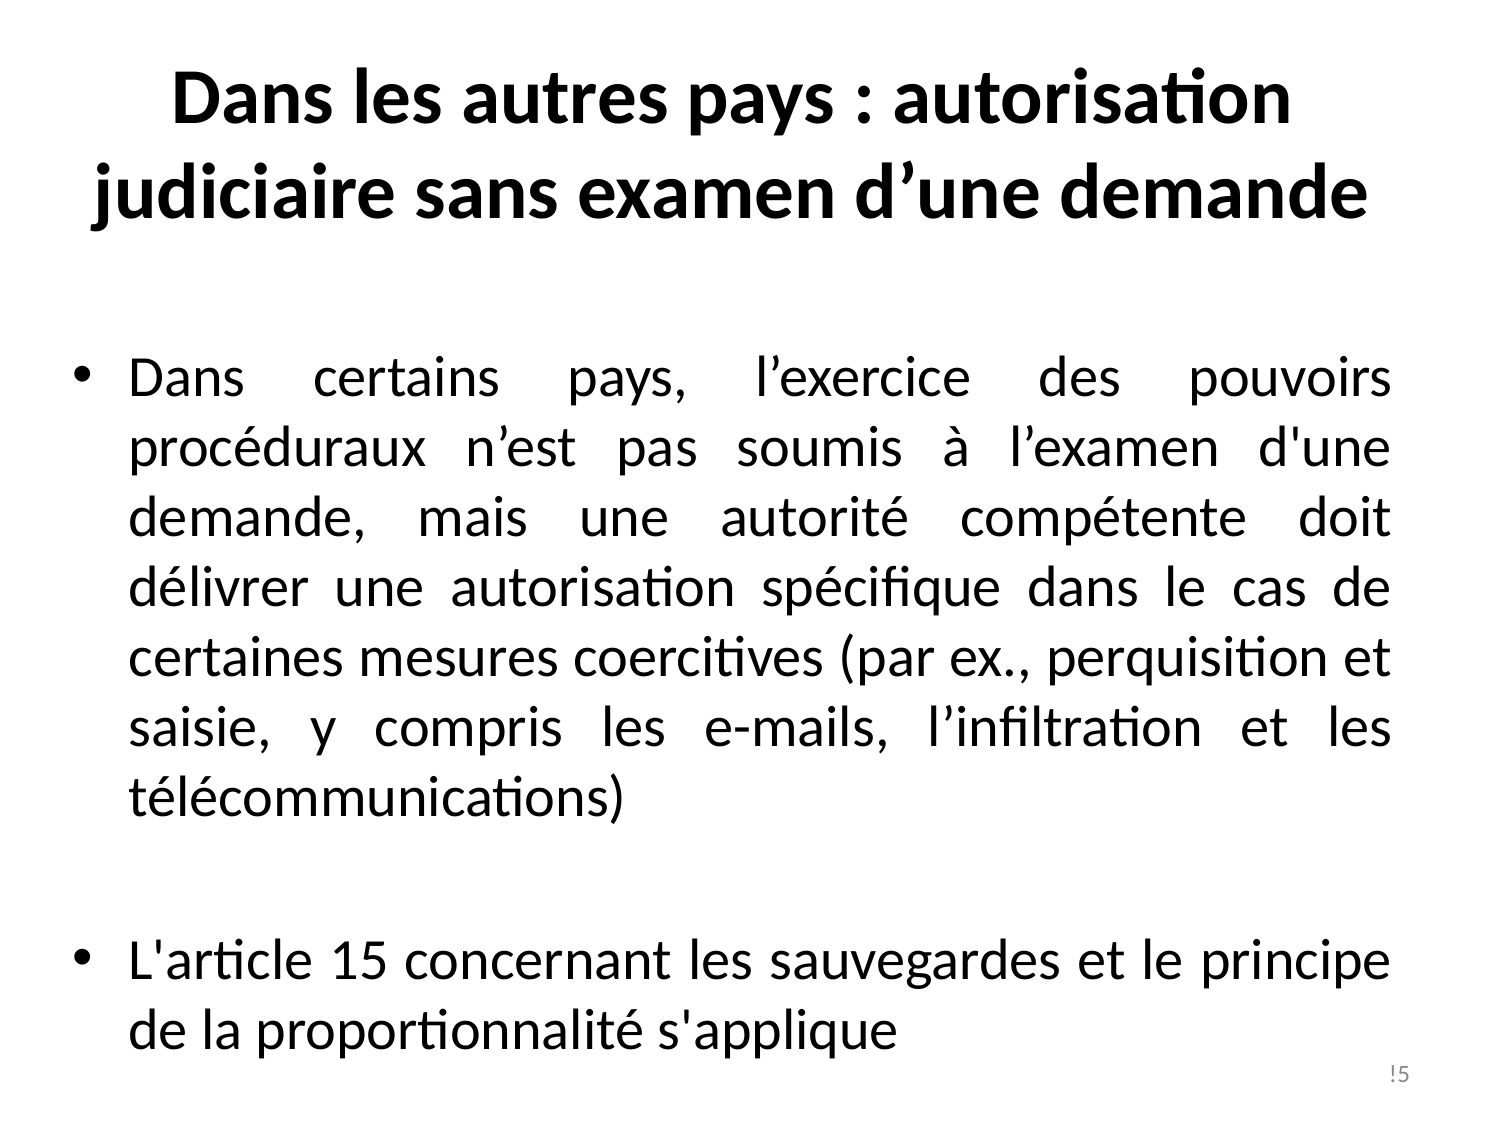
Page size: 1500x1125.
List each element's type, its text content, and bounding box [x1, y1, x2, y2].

text_box Dans certains pays, l’exercice des pouvoirs procéduraux n’est pas soumis à l’examen d'une demande, mais une autorité compétente doit délivrer une autorisation spécifique dans le cas de certaines mesures coercitives (par ex., perquisition et saisie, y compris les e-mails, l’infiltration et les télécommunications) L'article 15 concernant les sauvegardes et le principe de la proportionnalité s'applique [57, 330, 1408, 1072]
title Dans les autres pays : autorisation judiciaire sans examen d’une demande [57, 62, 1408, 216]
slide_number !5 [1074, 1042, 1425, 1103]
